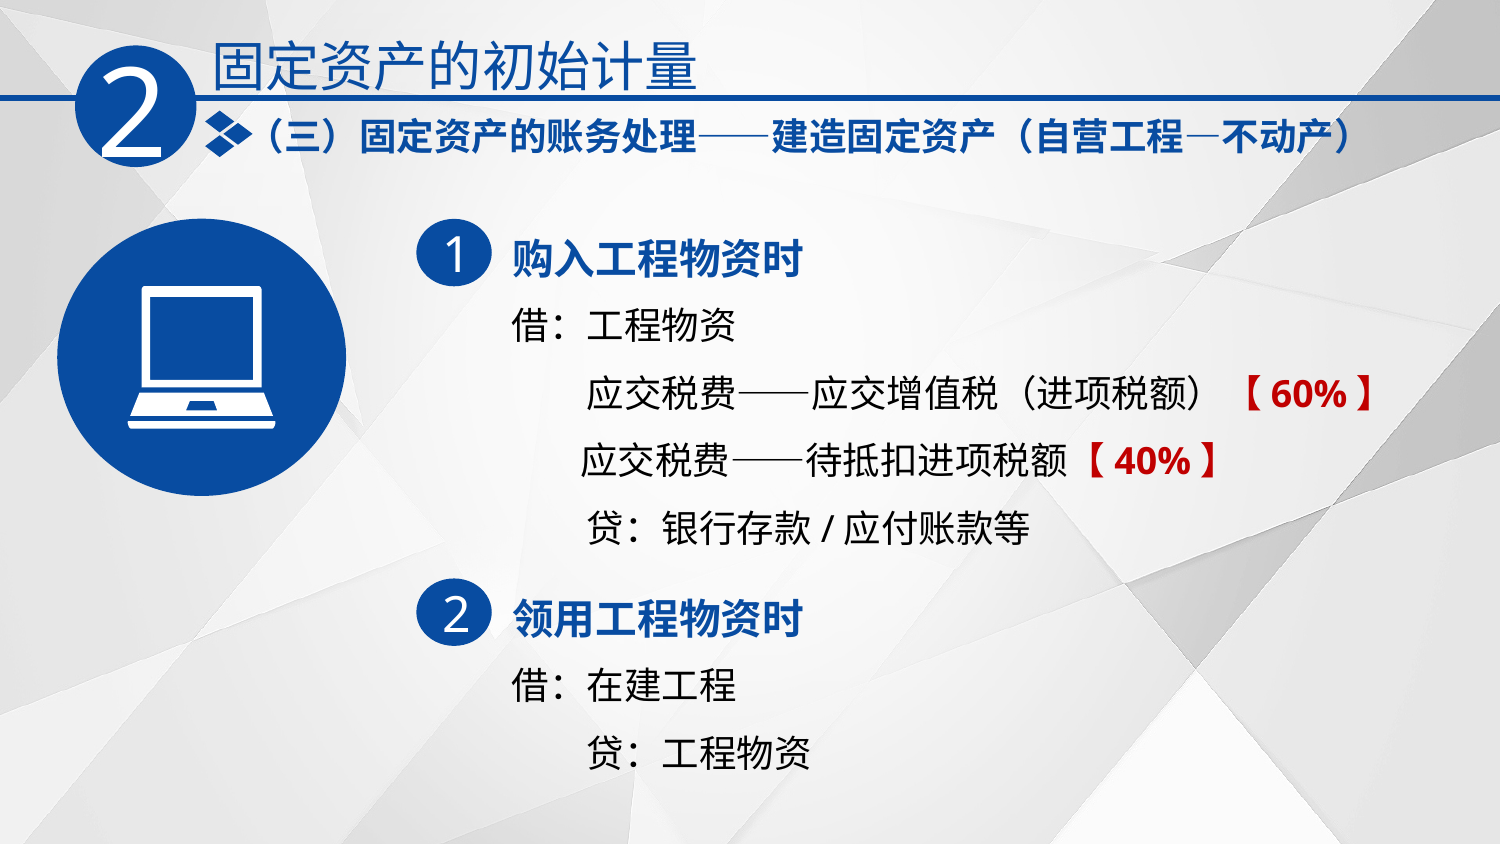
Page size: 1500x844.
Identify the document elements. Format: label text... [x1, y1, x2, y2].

text_box [205, 110, 234, 133]
picture [0, 0, 1500, 95]
text_box 固定资产的初始计量 [198, 37, 713, 92]
picture [0, 101, 1500, 844]
text_box 领用工程物资时 [497, 560, 1042, 650]
text_box （三）固定资产的账务处理——建造固定资产（自营工程—不动产） [234, 107, 1385, 164]
text_box 2 [416, 578, 492, 646]
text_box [56, 218, 347, 497]
text_box 1 [416, 218, 492, 287]
text_box [205, 135, 234, 158]
text_box [75, 107, 84, 138]
text_box 购入工程物资时 [497, 200, 1042, 291]
text_box [75, 74, 84, 97]
text_box 借：工程物资 应交税费——应交增值税（进项税额）【60%】 应交税费——待抵扣进项税额【40%】 贷：银行存款/应付账款等 [497, 272, 1460, 558]
text_box [223, 125, 234, 142]
text_box 2 [84, 45, 203, 97]
text_box 借：在建工程 贷：工程物资 [497, 632, 1460, 783]
text_box 2 [84, 107, 203, 171]
